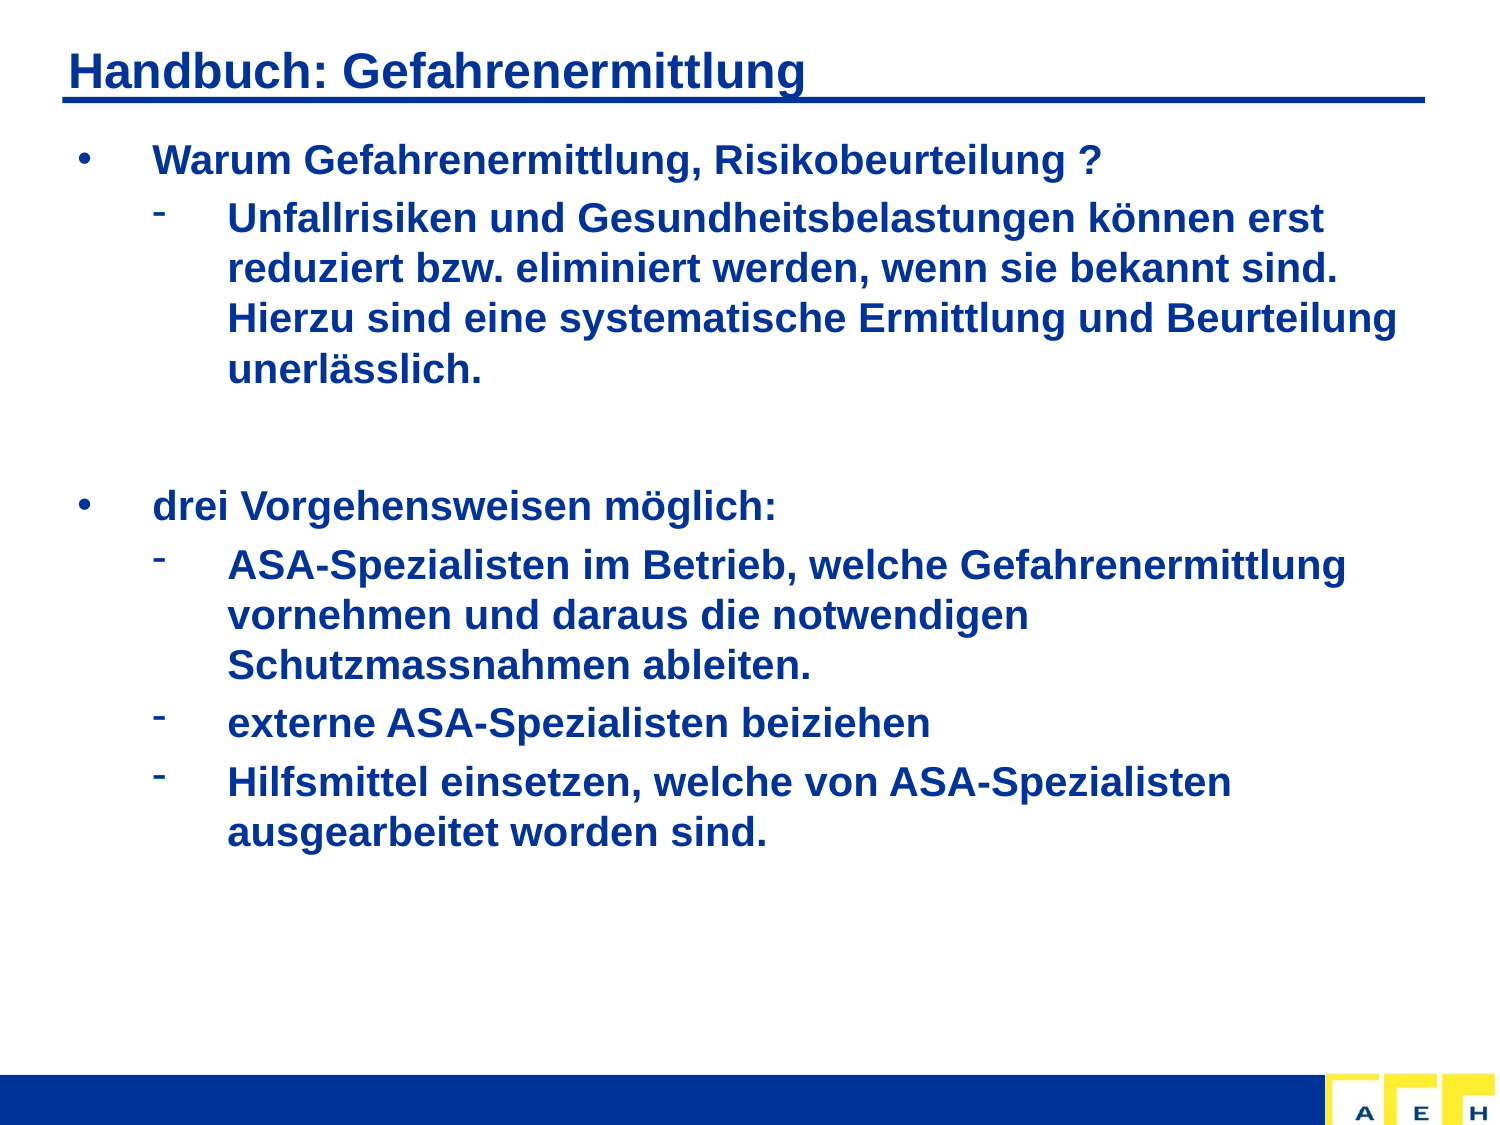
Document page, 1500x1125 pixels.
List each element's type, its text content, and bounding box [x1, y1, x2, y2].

picture [1325, 1073, 1497, 1125]
title Handbuch: Gefahrenermittlung [52, 37, 1429, 101]
list Warum Gefahrenermittlung, Risikobeurteilung ? Unfallrisiken und Gesundheitsbelastungen können erst reduziert bzw. eliminiert werden, wenn sie bekannt sind. Hierzu sind eine systematische Ermittlung und Beurteilung unerlässlich. drei Vorgehensweisen möglich: ASA-Spezialisten im Betrieb, welche Gefahrenermittlung vornehmen und daraus die notwendigen Schutzmassnahmen ableiten. externe ASA-Spezialisten beiziehen Hilfsmittel einsetzen, welche von ASA-Spezialisten ausgearbeitet worden sind. [62, 125, 1426, 1001]
